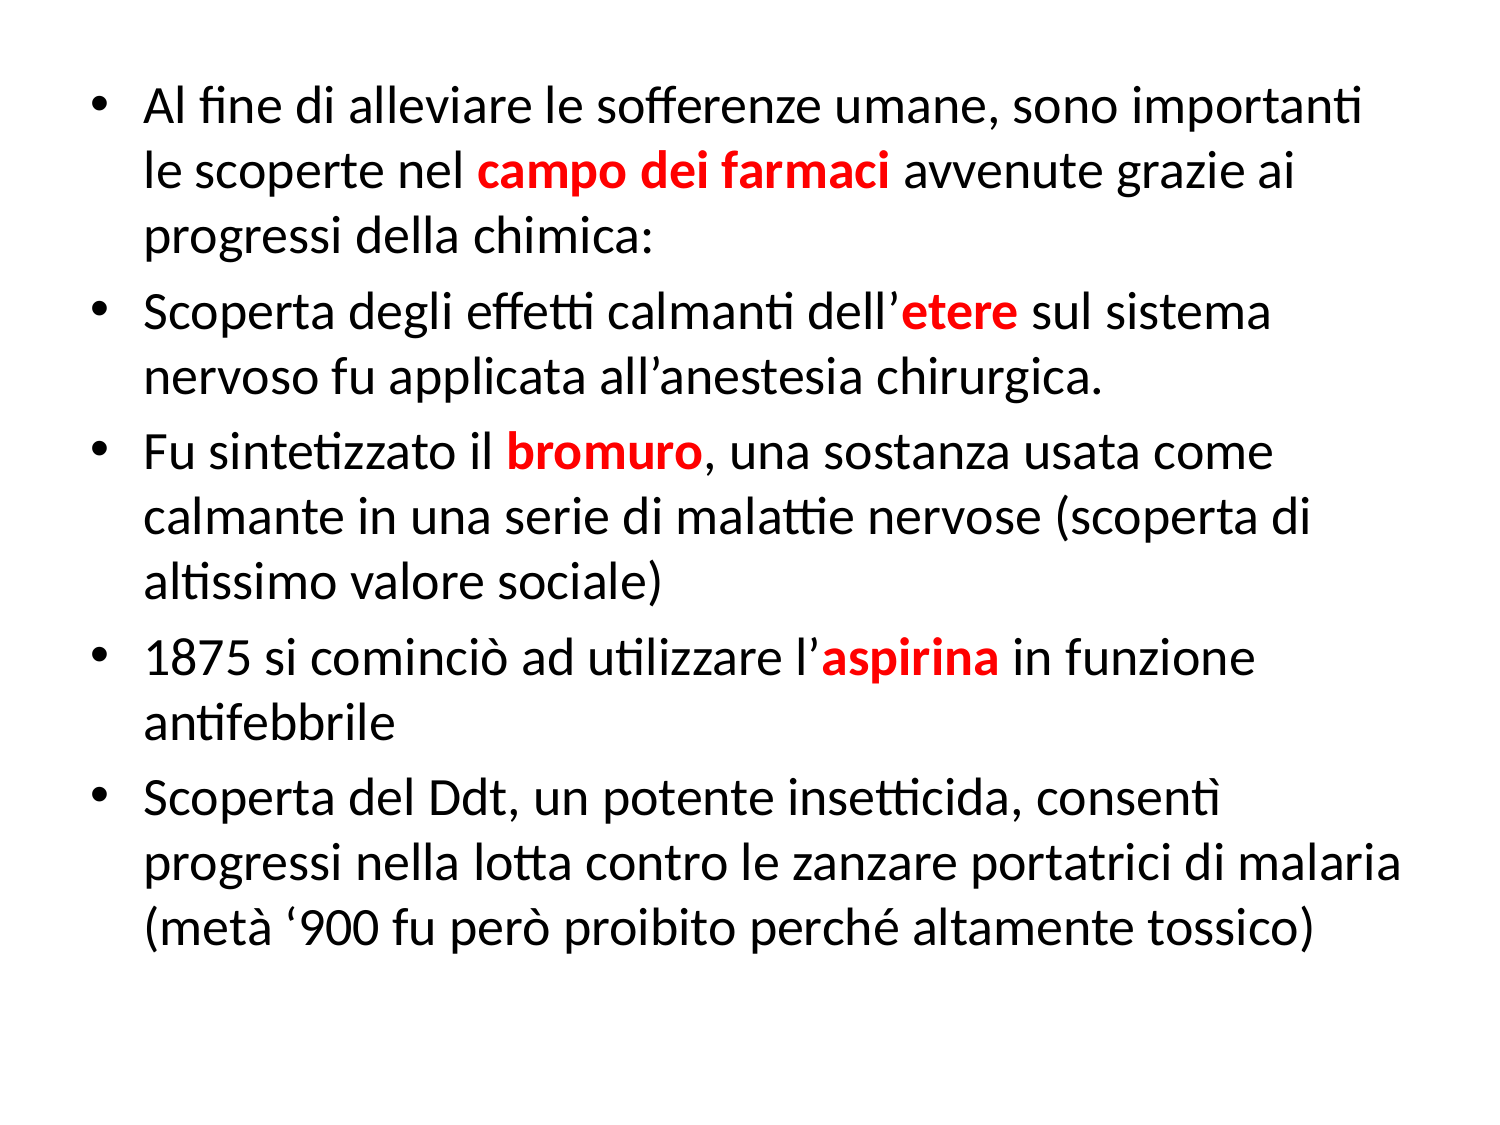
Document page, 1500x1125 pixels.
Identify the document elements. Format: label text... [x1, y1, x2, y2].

list Al fine di alleviare le sofferenze umane, sono importanti le scoperte nel campo dei farmaci avvenute grazie ai progressi della chimica: Scoperta degli effetti calmanti dell’etere sul sistema nervoso fu applicata all’anestesia chirurgica. Fu sintetizzato il bromuro, una sostanza usata come calmante in una serie di malattie nervose (scoperta di altissimo valore sociale) 1875 si cominciò ad utilizzare l’aspirina in funzione antifebbrile Scoperta del Ddt, un potente insetticida, consentì progressi nella lotta contro le zanzare portatrici di malaria (metà ‘900 fu però proibito perché altamente tossico) [75, 62, 1425, 1000]
